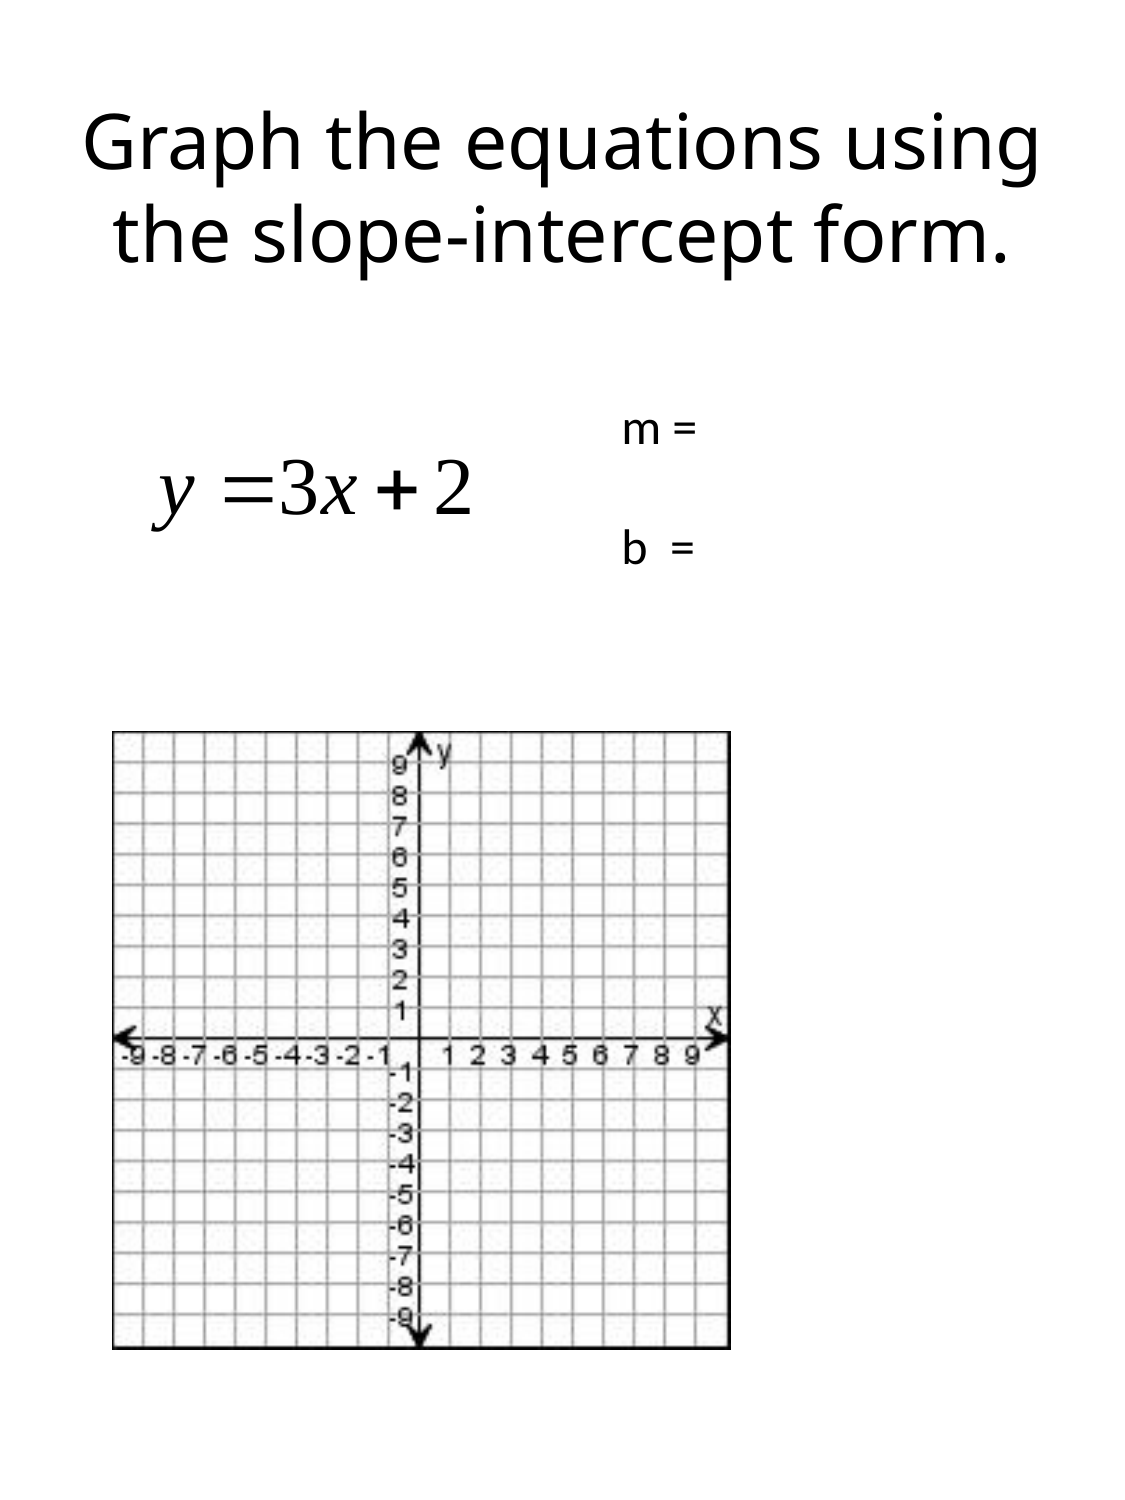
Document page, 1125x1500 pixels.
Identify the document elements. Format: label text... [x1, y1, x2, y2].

text_box m = b = [606, 387, 750, 583]
picture [112, 731, 732, 1351]
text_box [138, 438, 489, 549]
title Graph the equations using the slope-intercept form. [56, 60, 1069, 310]
